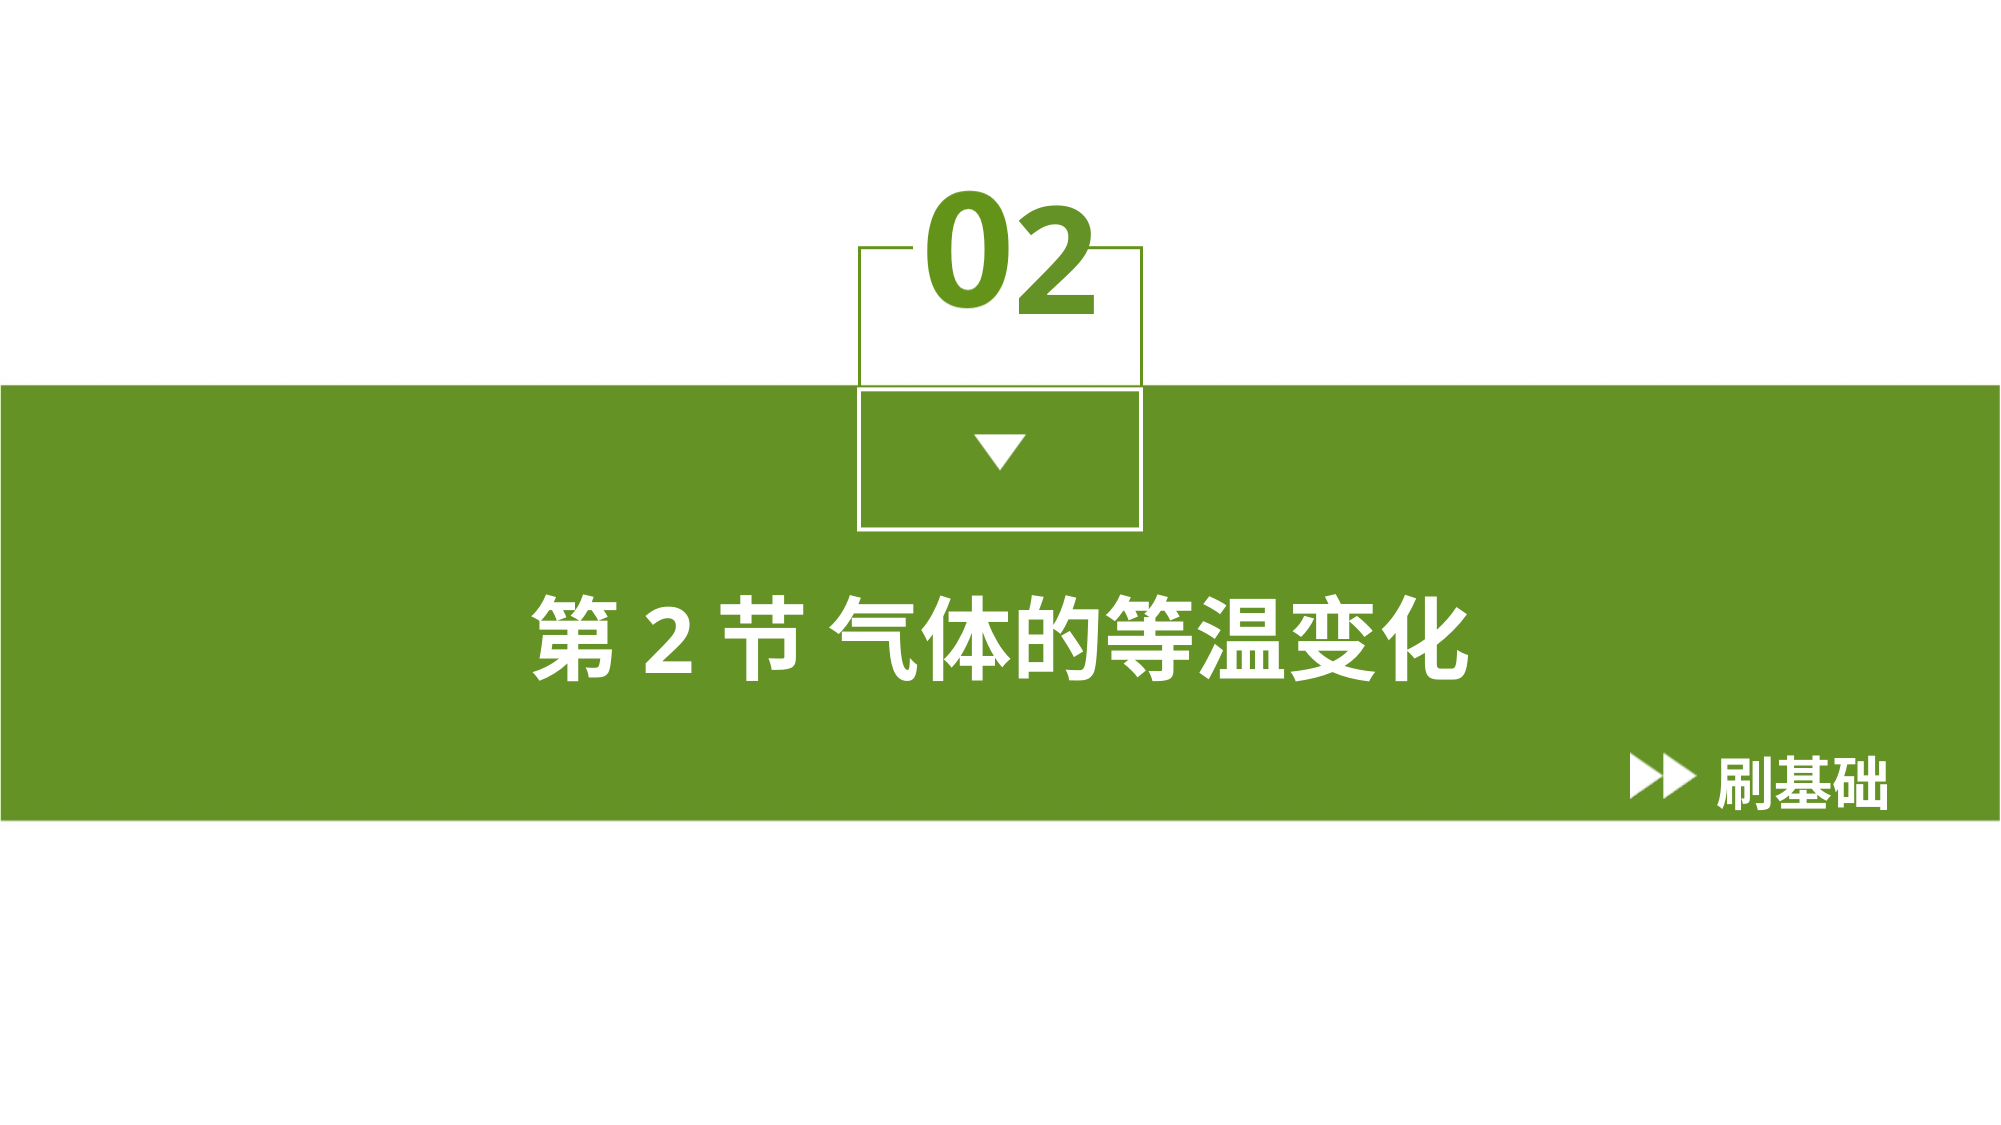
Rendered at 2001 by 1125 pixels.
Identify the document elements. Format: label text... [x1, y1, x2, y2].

picture [0, 0, 2000, 572]
text_box 刷基础 [1715, 718, 1997, 812]
text_box 第2节 气体的等温变化 [0, 572, 2000, 699]
picture [0, 699, 2000, 1125]
text_box 2 [1013, 156, 1173, 353]
